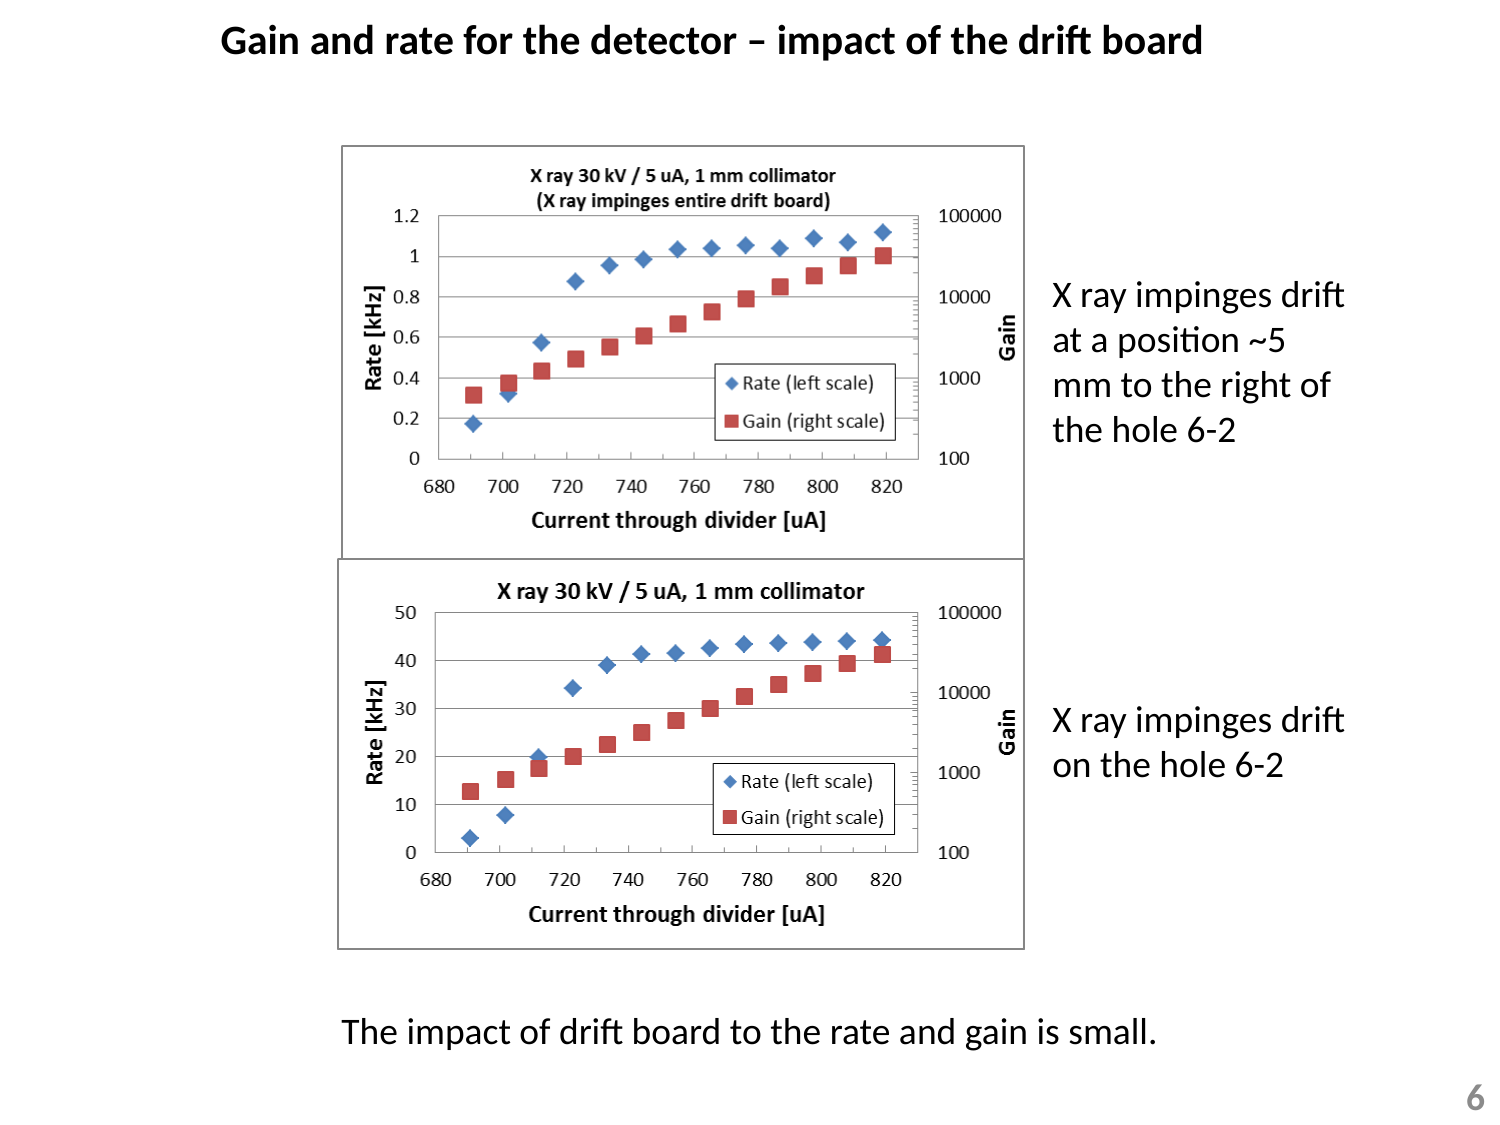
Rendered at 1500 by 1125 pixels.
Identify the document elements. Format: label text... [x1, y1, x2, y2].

text_box X ray impinges drift on the hole 6-2 [1037, 687, 1363, 793]
title Gain and rate for the detector – impact of the drift board [0, 0, 1425, 75]
text_box X ray impinges drift at a position ~5 mm to the right of the hole 6-2 [1037, 262, 1363, 458]
slide_number 6 [1149, 1065, 1500, 1125]
text_box The impact of drift board to the rate and gain is small. [99, 999, 1400, 1060]
picture [337, 145, 1026, 951]
